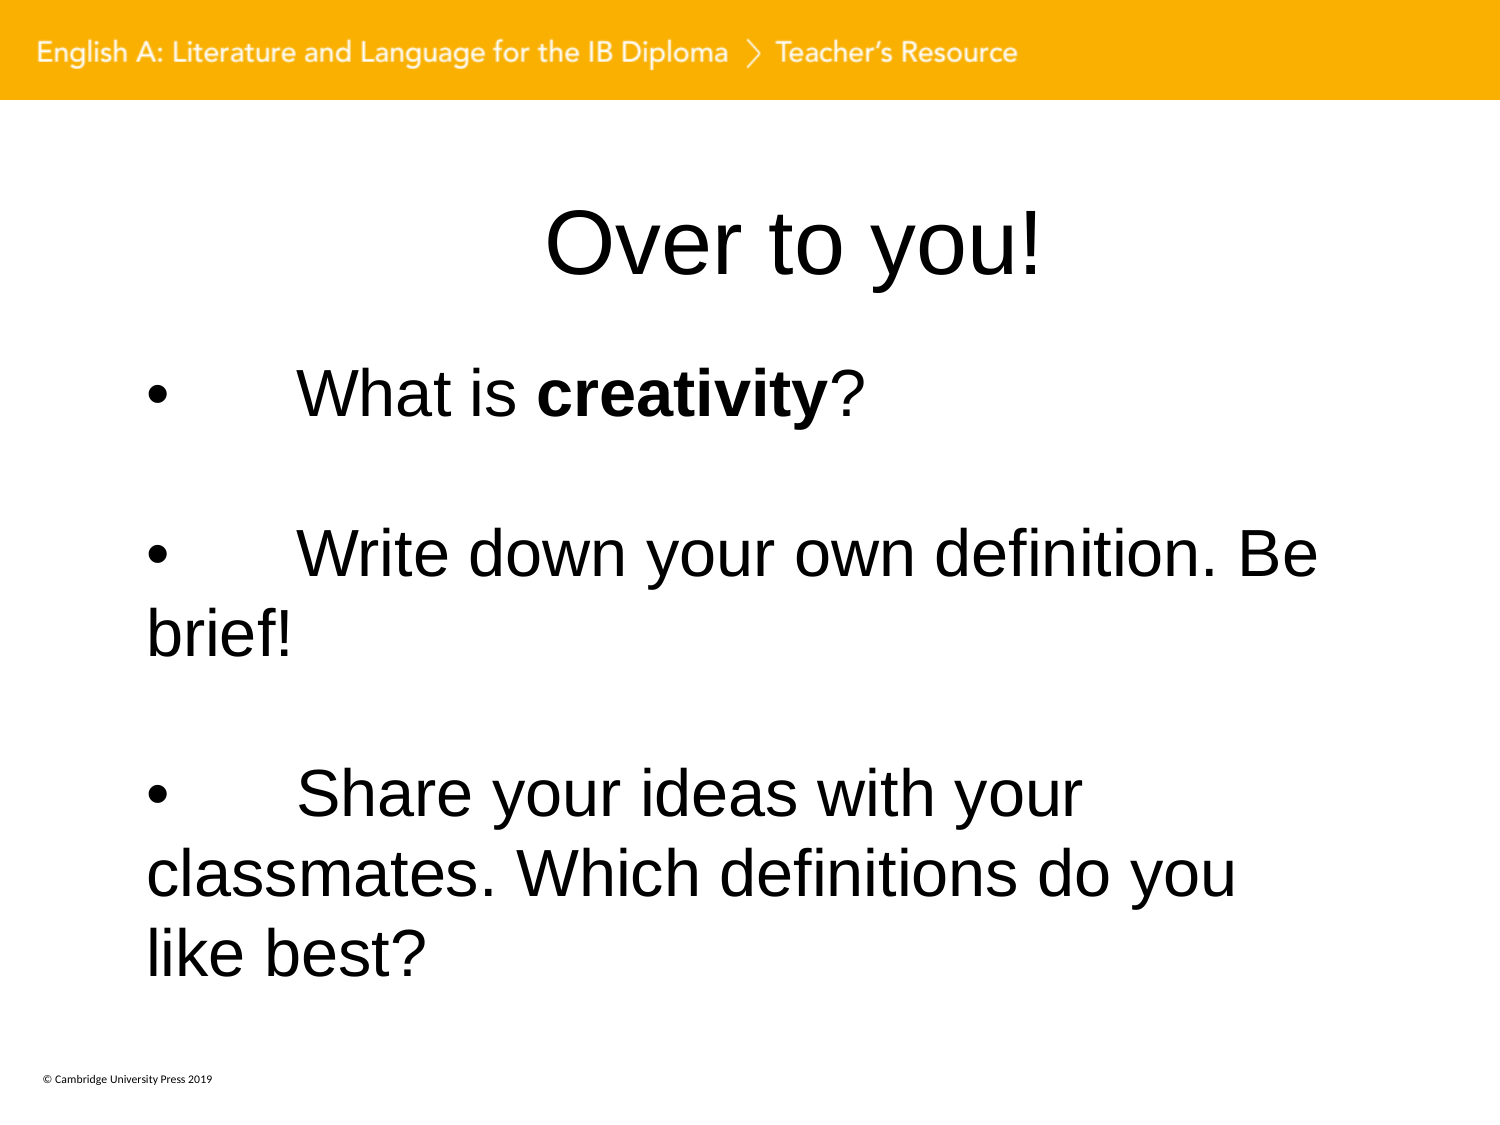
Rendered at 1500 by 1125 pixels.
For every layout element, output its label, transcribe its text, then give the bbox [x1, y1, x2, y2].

picture [0, 0, 1500, 101]
subtitle © Cambridge University Press 2019 [27, 1063, 131, 1093]
text_box Over to you! [530, 175, 1060, 301]
text_box • What is creativity? • Write down your own definition. Be brief! • Share your ideas with your classmates. Which definitions do you like best? [131, 342, 1388, 1125]
